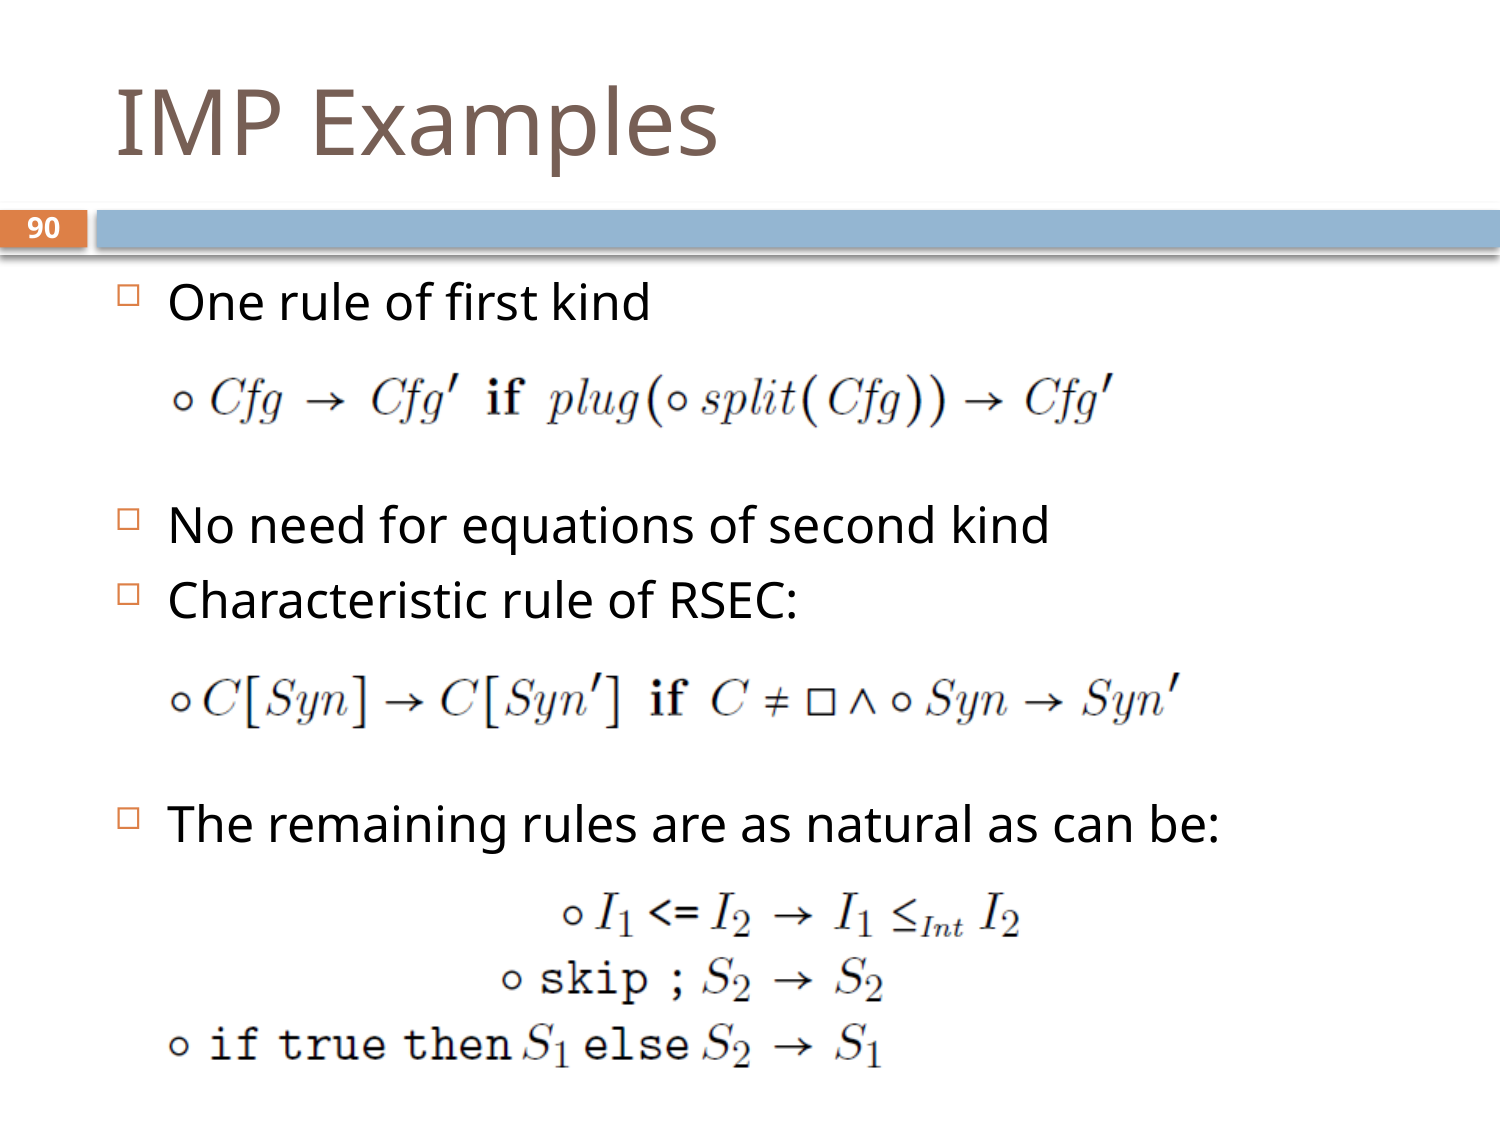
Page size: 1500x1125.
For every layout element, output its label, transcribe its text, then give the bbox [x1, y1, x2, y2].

picture [159, 874, 1051, 1082]
picture [149, 657, 1199, 738]
slide_number 90 [0, 208, 88, 249]
picture [157, 359, 1126, 434]
list One rule of first kind No need for equations of second kind Characteristic rule of RSEC: The remaining rules are as natural as can be: [100, 262, 1438, 1000]
title IMP Examples [100, 37, 1438, 200]
